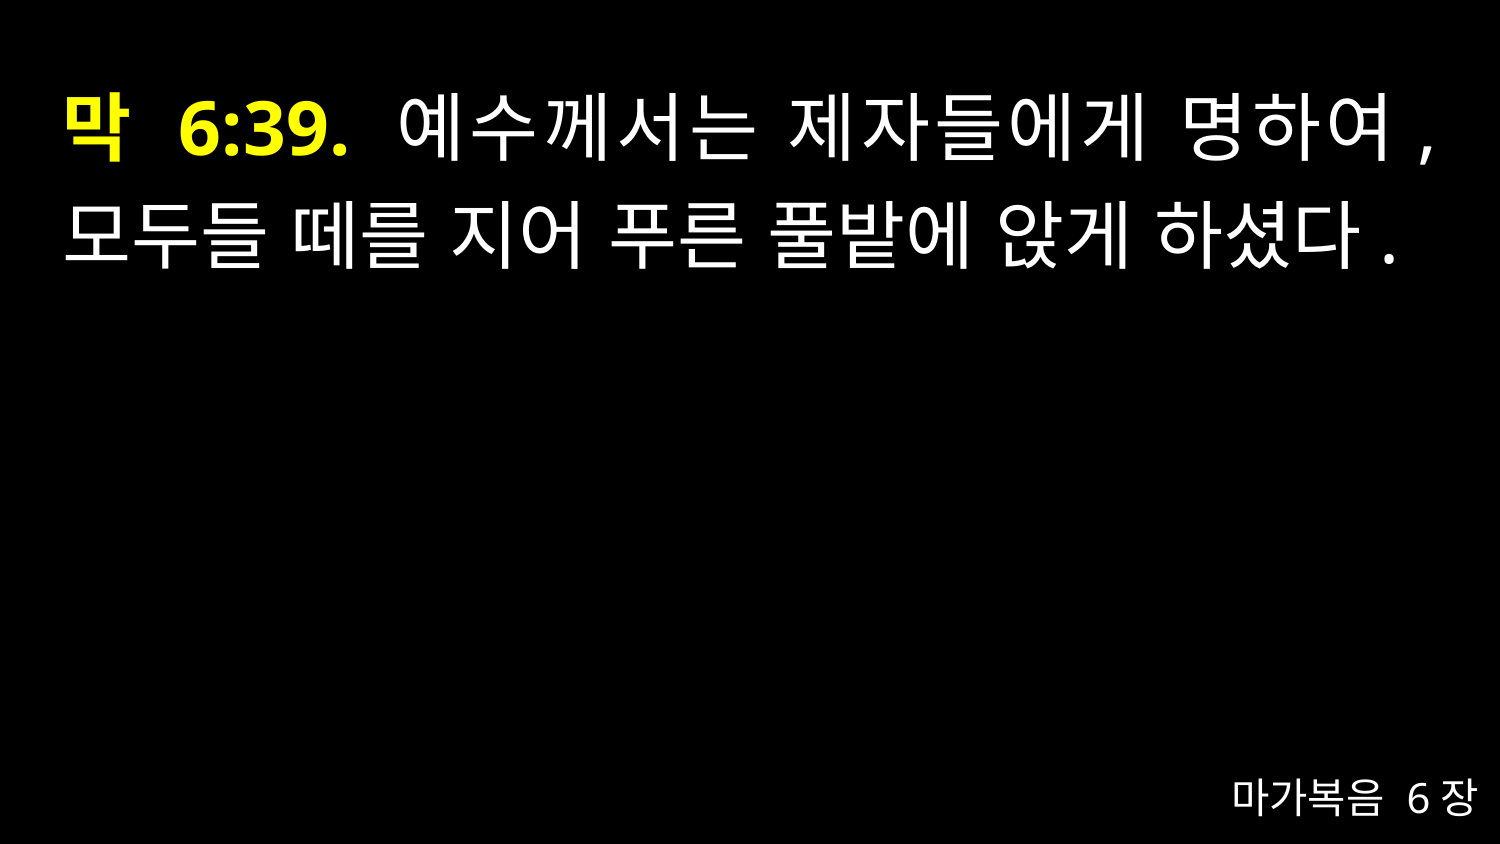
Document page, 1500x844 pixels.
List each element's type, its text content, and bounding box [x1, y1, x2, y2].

title 막 6:39. 예수께서는 제자들에게 명하여, 모두들 떼를 지어 푸른 풀밭에 앉게 하셨다. [0, 0, 1500, 844]
subtitle 마가복음 6장 [916, 770, 1500, 844]
